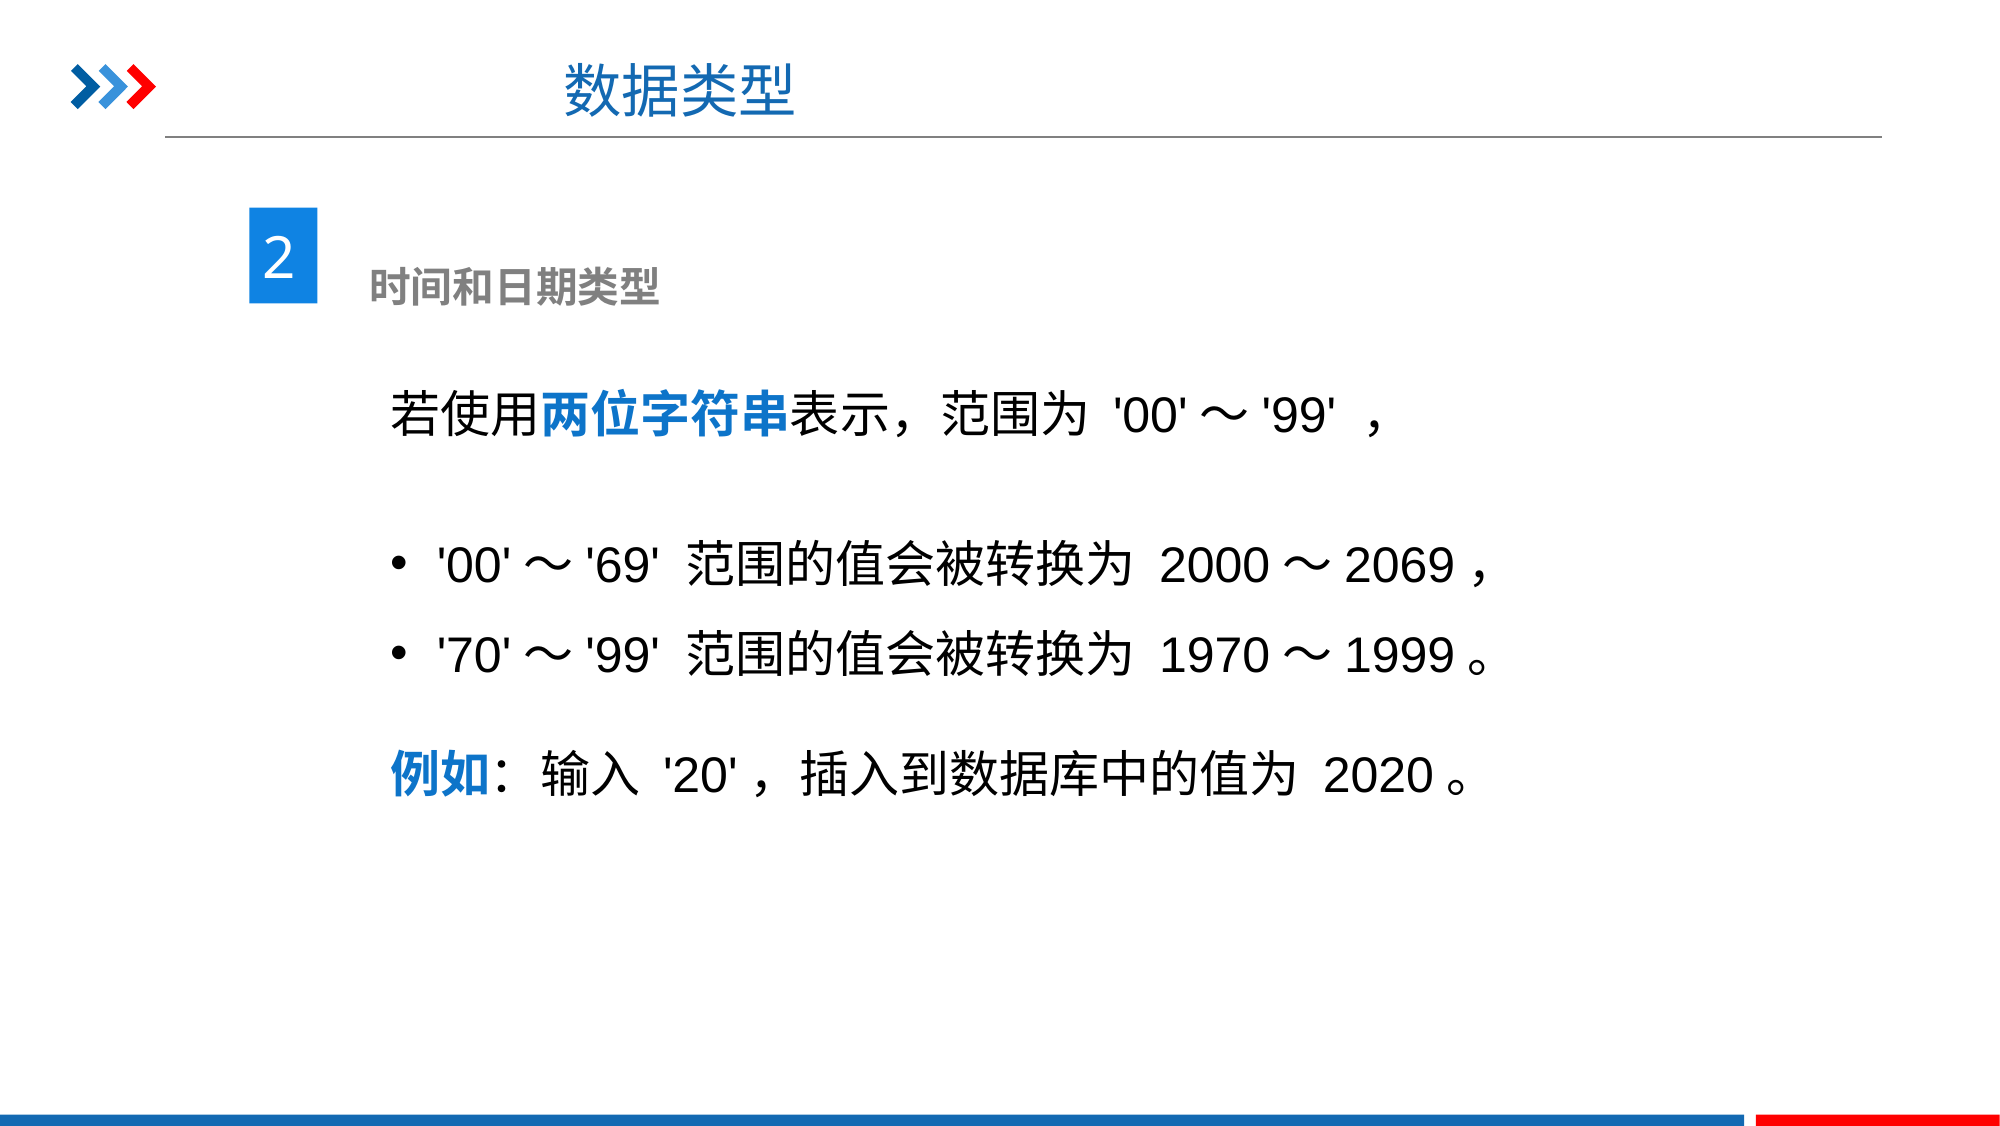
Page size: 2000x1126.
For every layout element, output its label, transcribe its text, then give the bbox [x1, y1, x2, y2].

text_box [249, 207, 318, 304]
title 数据类型 [521, 25, 1296, 153]
text_box 若使用两位字符串表示，范围为 '00'～'99' ， '00'～'69' 范围的值会被转换为 2000～2069， '70'～'99' 范围的值会被转换为 1970～1999。 例如：输入 '20'，插入到数据库中的值为 2020。 [375, 375, 1567, 811]
text_box 时间和日期类型 [319, 245, 1092, 380]
